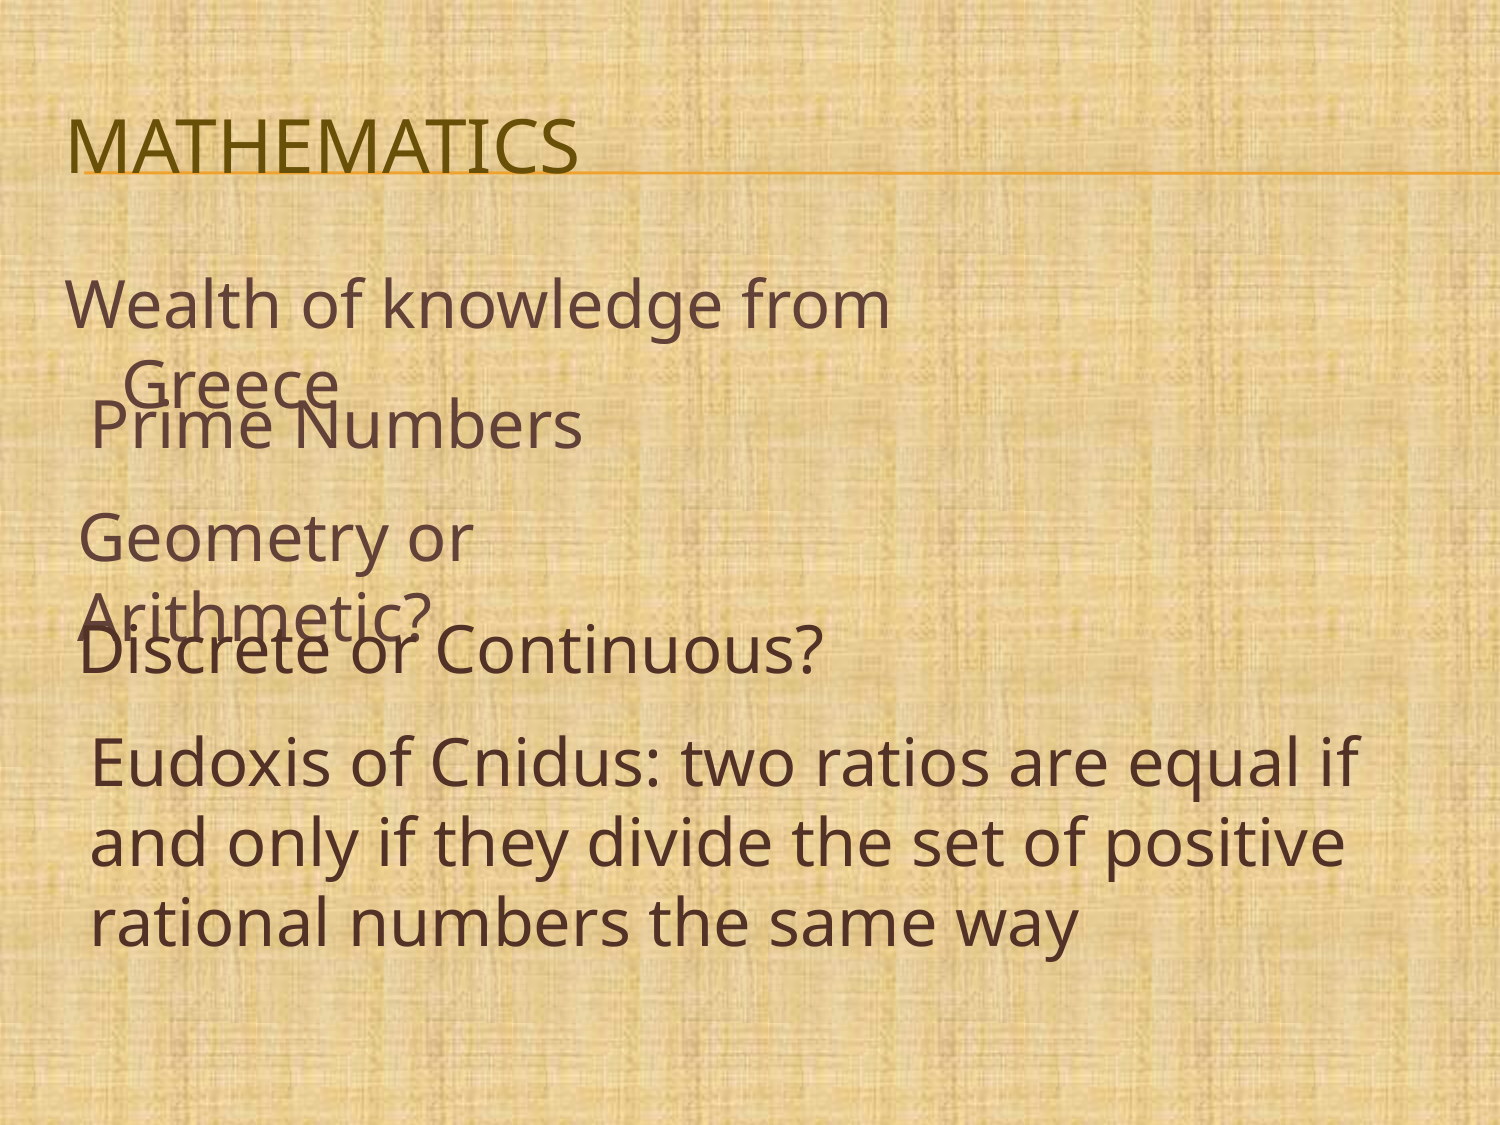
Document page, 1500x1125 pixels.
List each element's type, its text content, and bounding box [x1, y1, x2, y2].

picture [0, 0, 1500, 1125]
list Wealth of knowledge from Greece [50, 254, 1063, 375]
text_box Prime Numbers [75, 374, 650, 470]
text_box Discrete or Continuous? [62, 599, 888, 695]
text_box Eudoxis of Cnidus: two ratios are equal if and only if they divide the set of positive rational numbers the same way [75, 712, 1388, 968]
text_box Geometry or Arithmetic? [62, 487, 775, 599]
title Mathematics [50, 75, 1475, 213]
